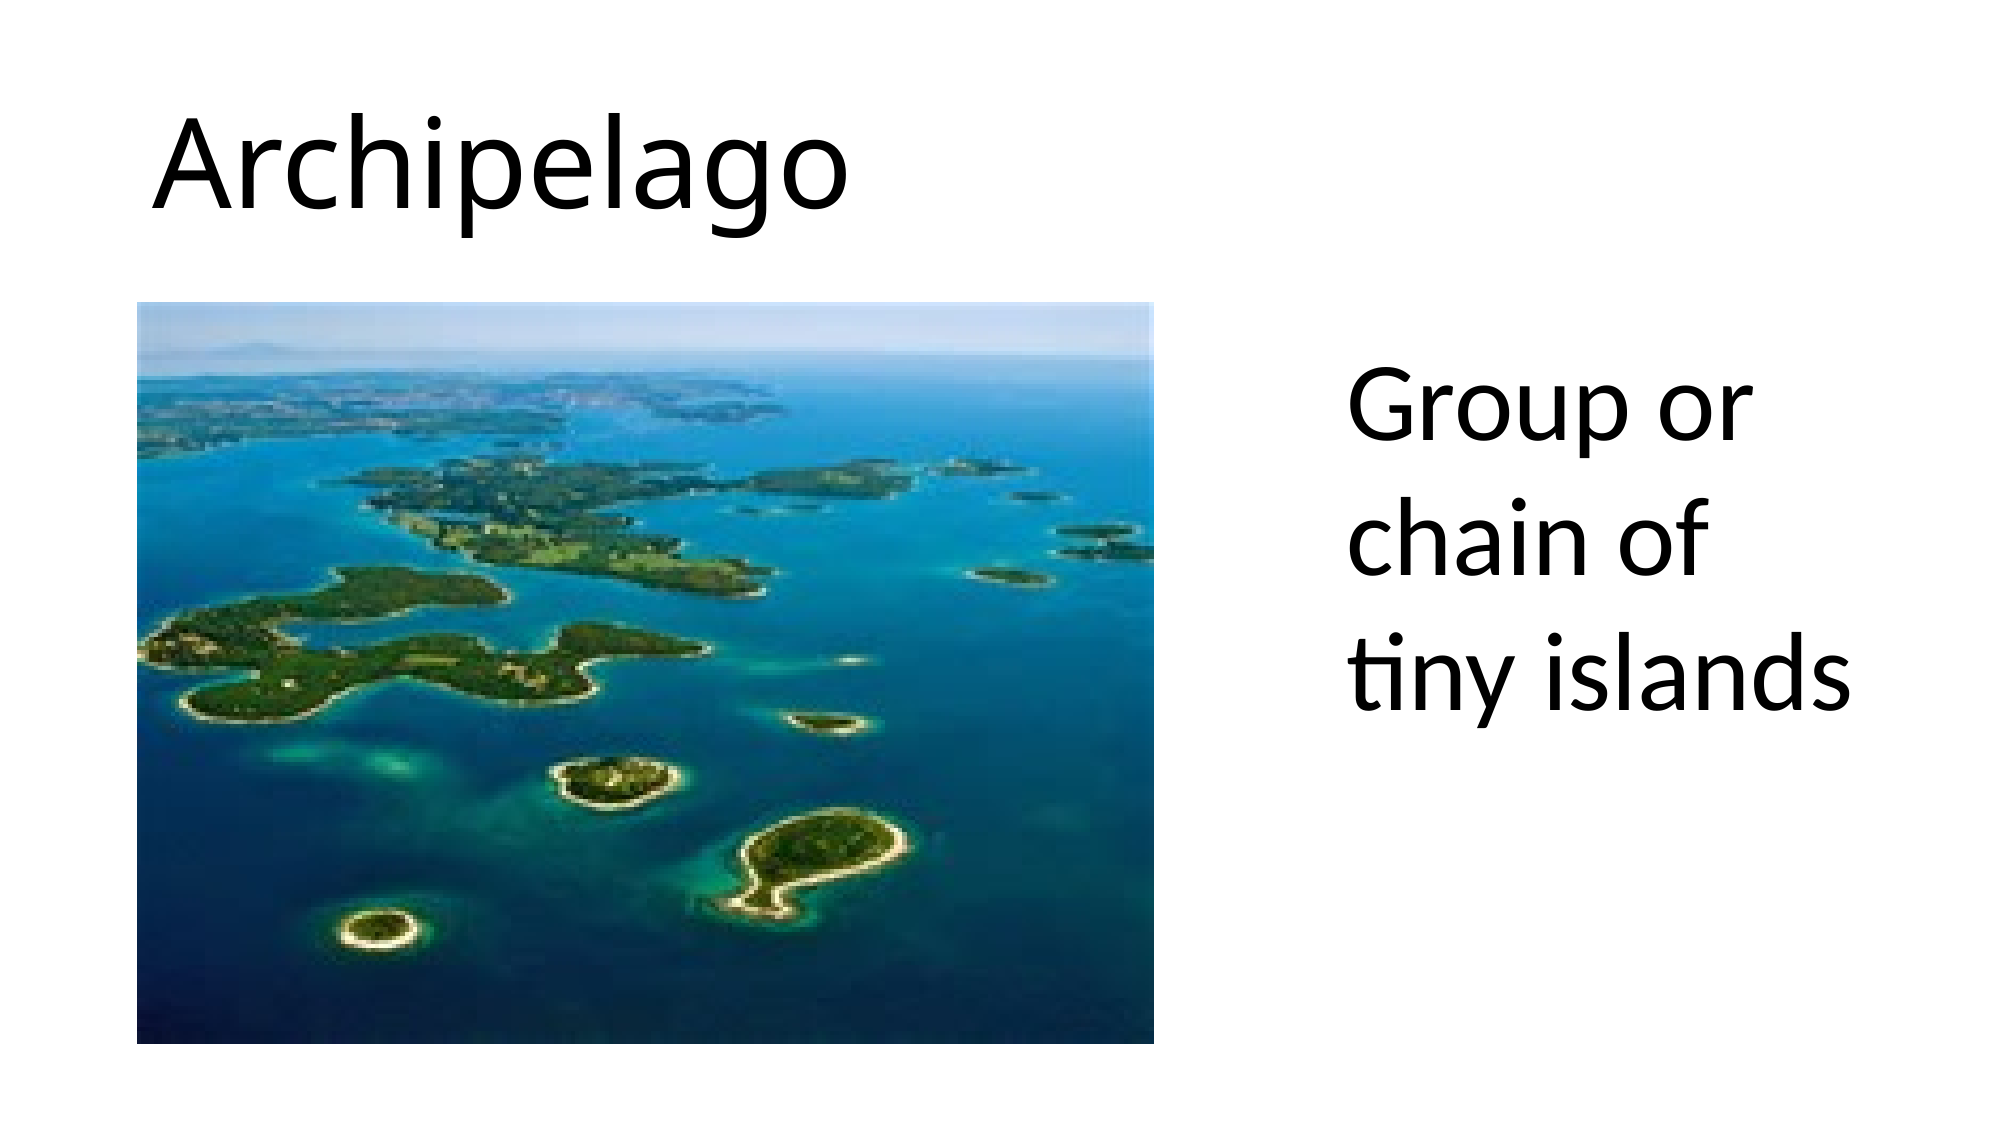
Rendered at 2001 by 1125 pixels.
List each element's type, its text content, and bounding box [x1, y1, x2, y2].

title Archipelago [137, 59, 1863, 278]
text_box Group or chain of tiny islands [1331, 320, 1902, 741]
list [137, 302, 1154, 1044]
